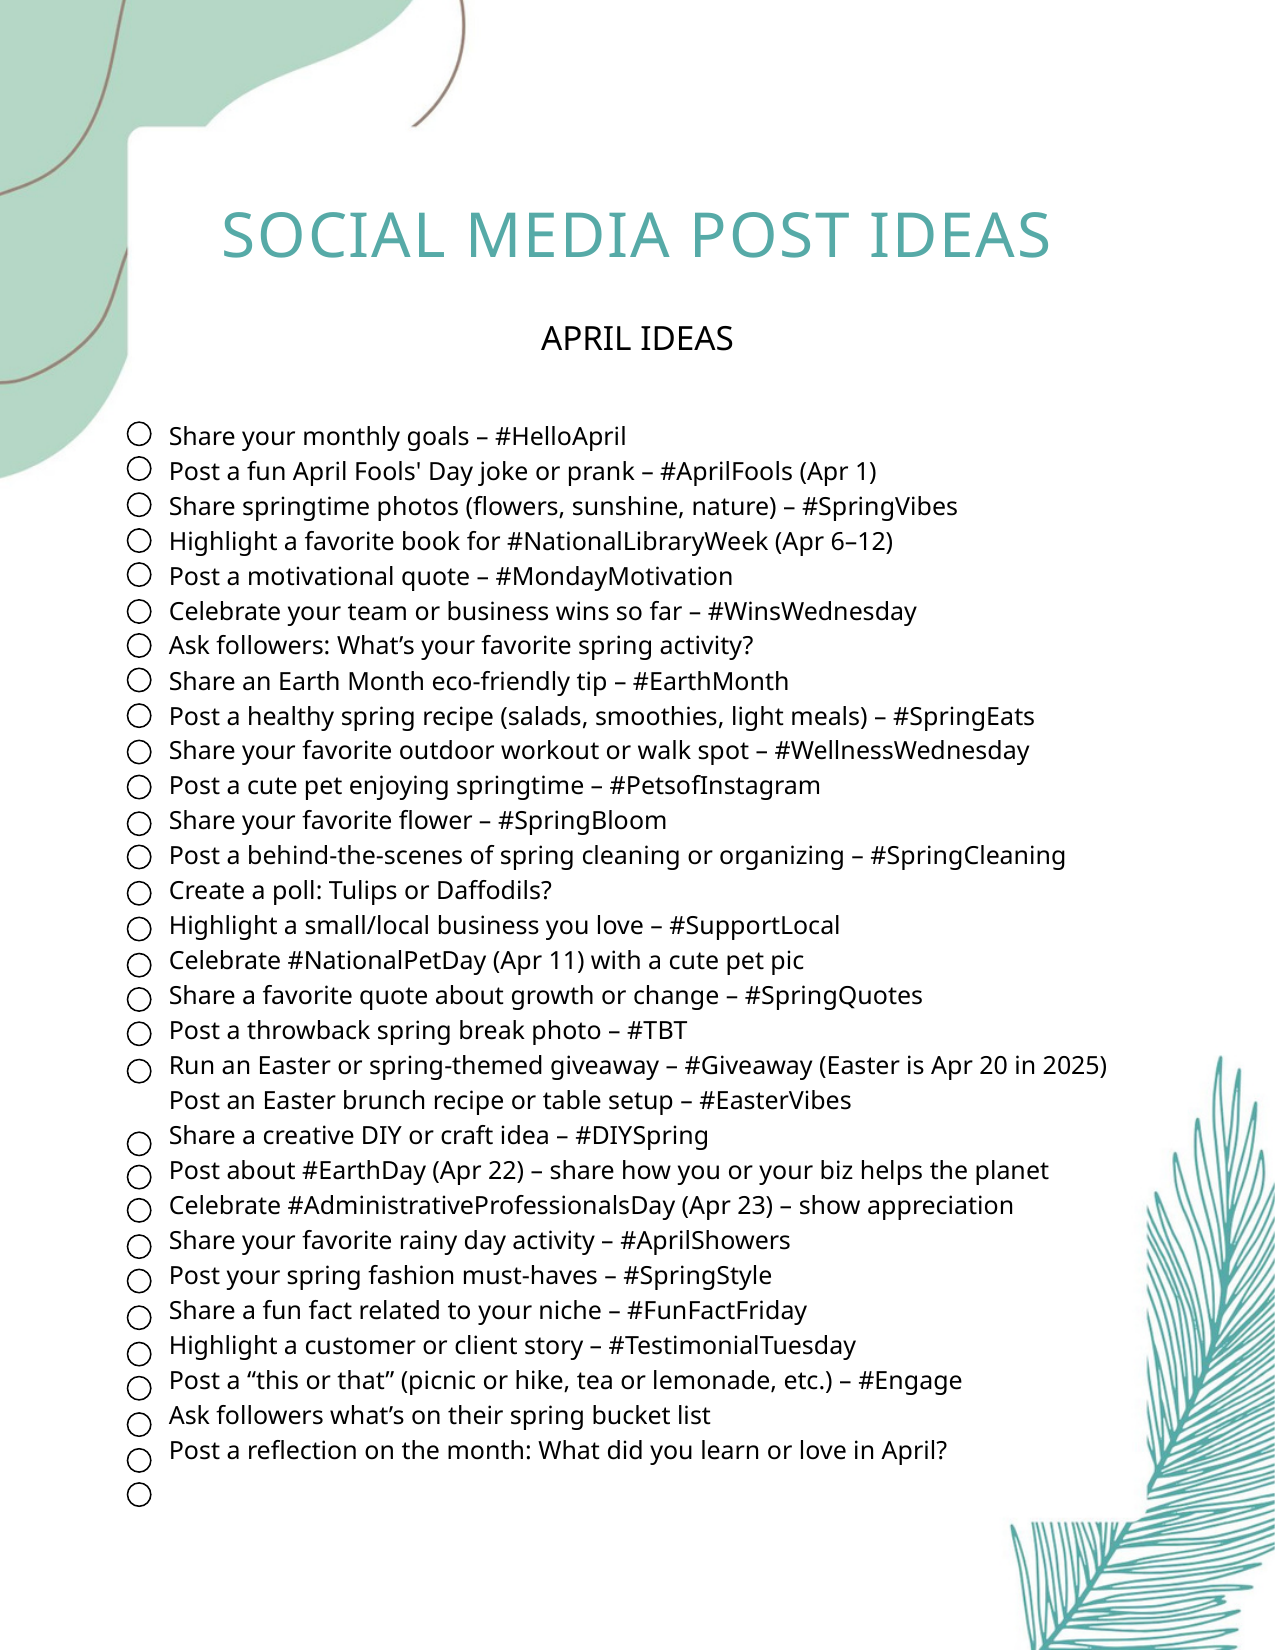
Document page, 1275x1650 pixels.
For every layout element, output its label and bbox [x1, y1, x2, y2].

text_box [0, 0, 1275, 1650]
